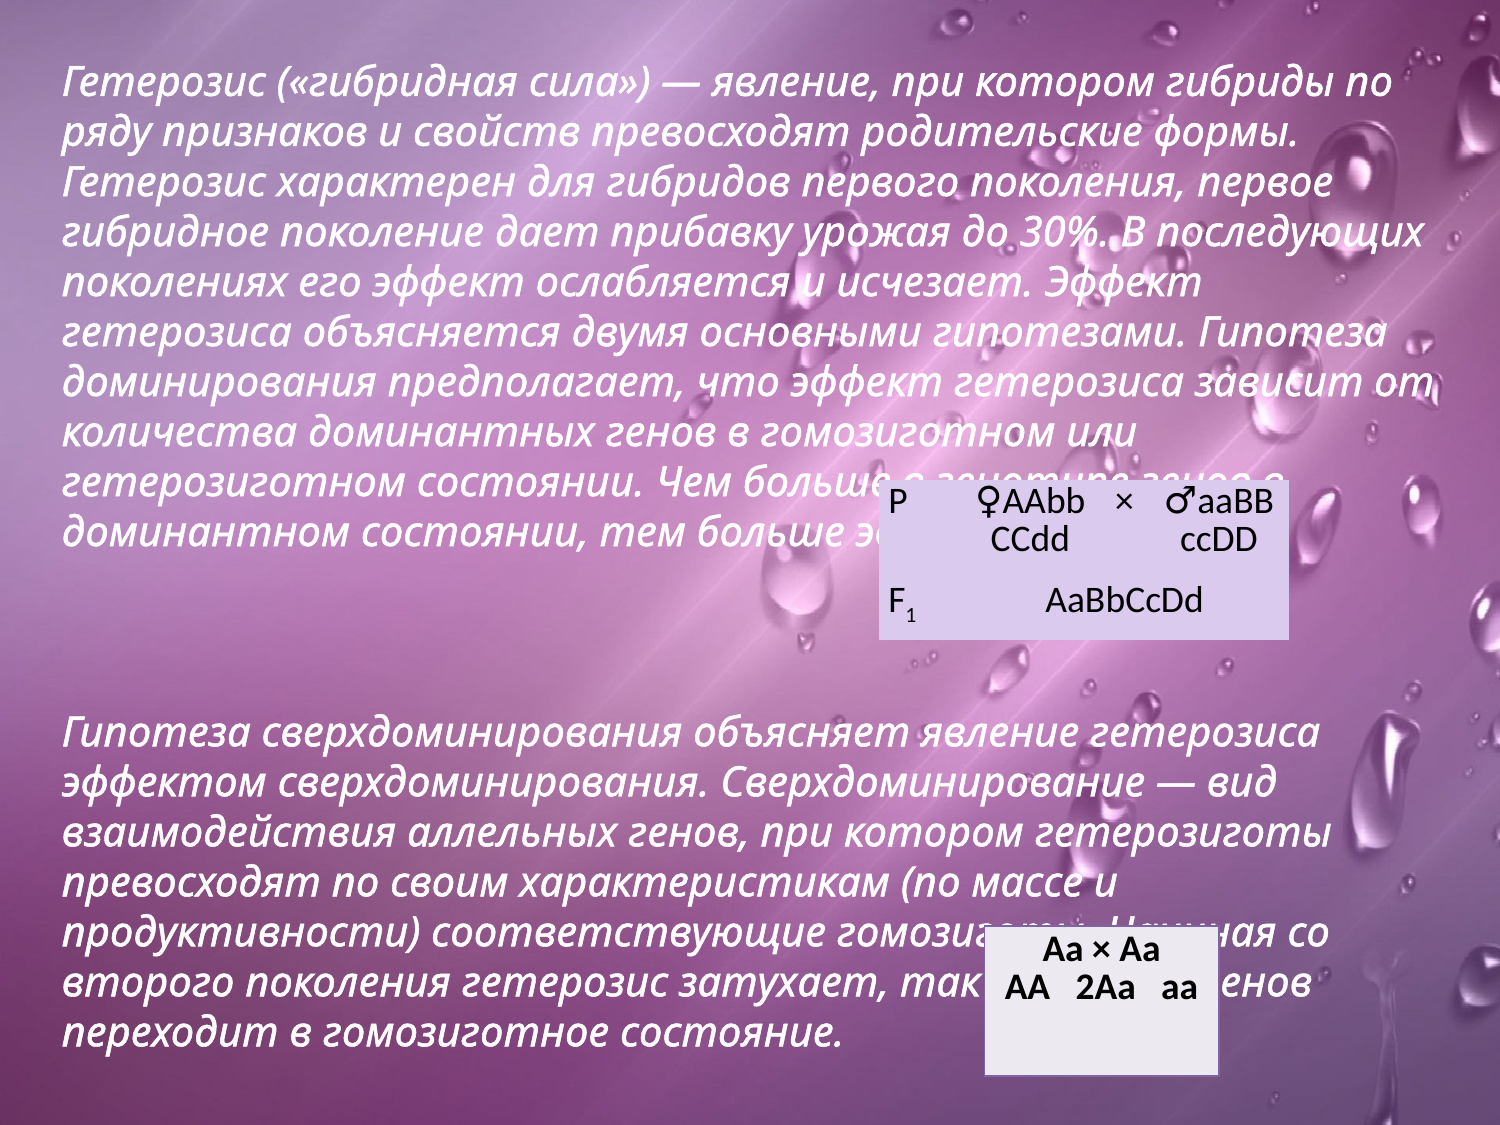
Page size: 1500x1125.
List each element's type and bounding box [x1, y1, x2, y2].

list [0, 0, 1500, 1125]
